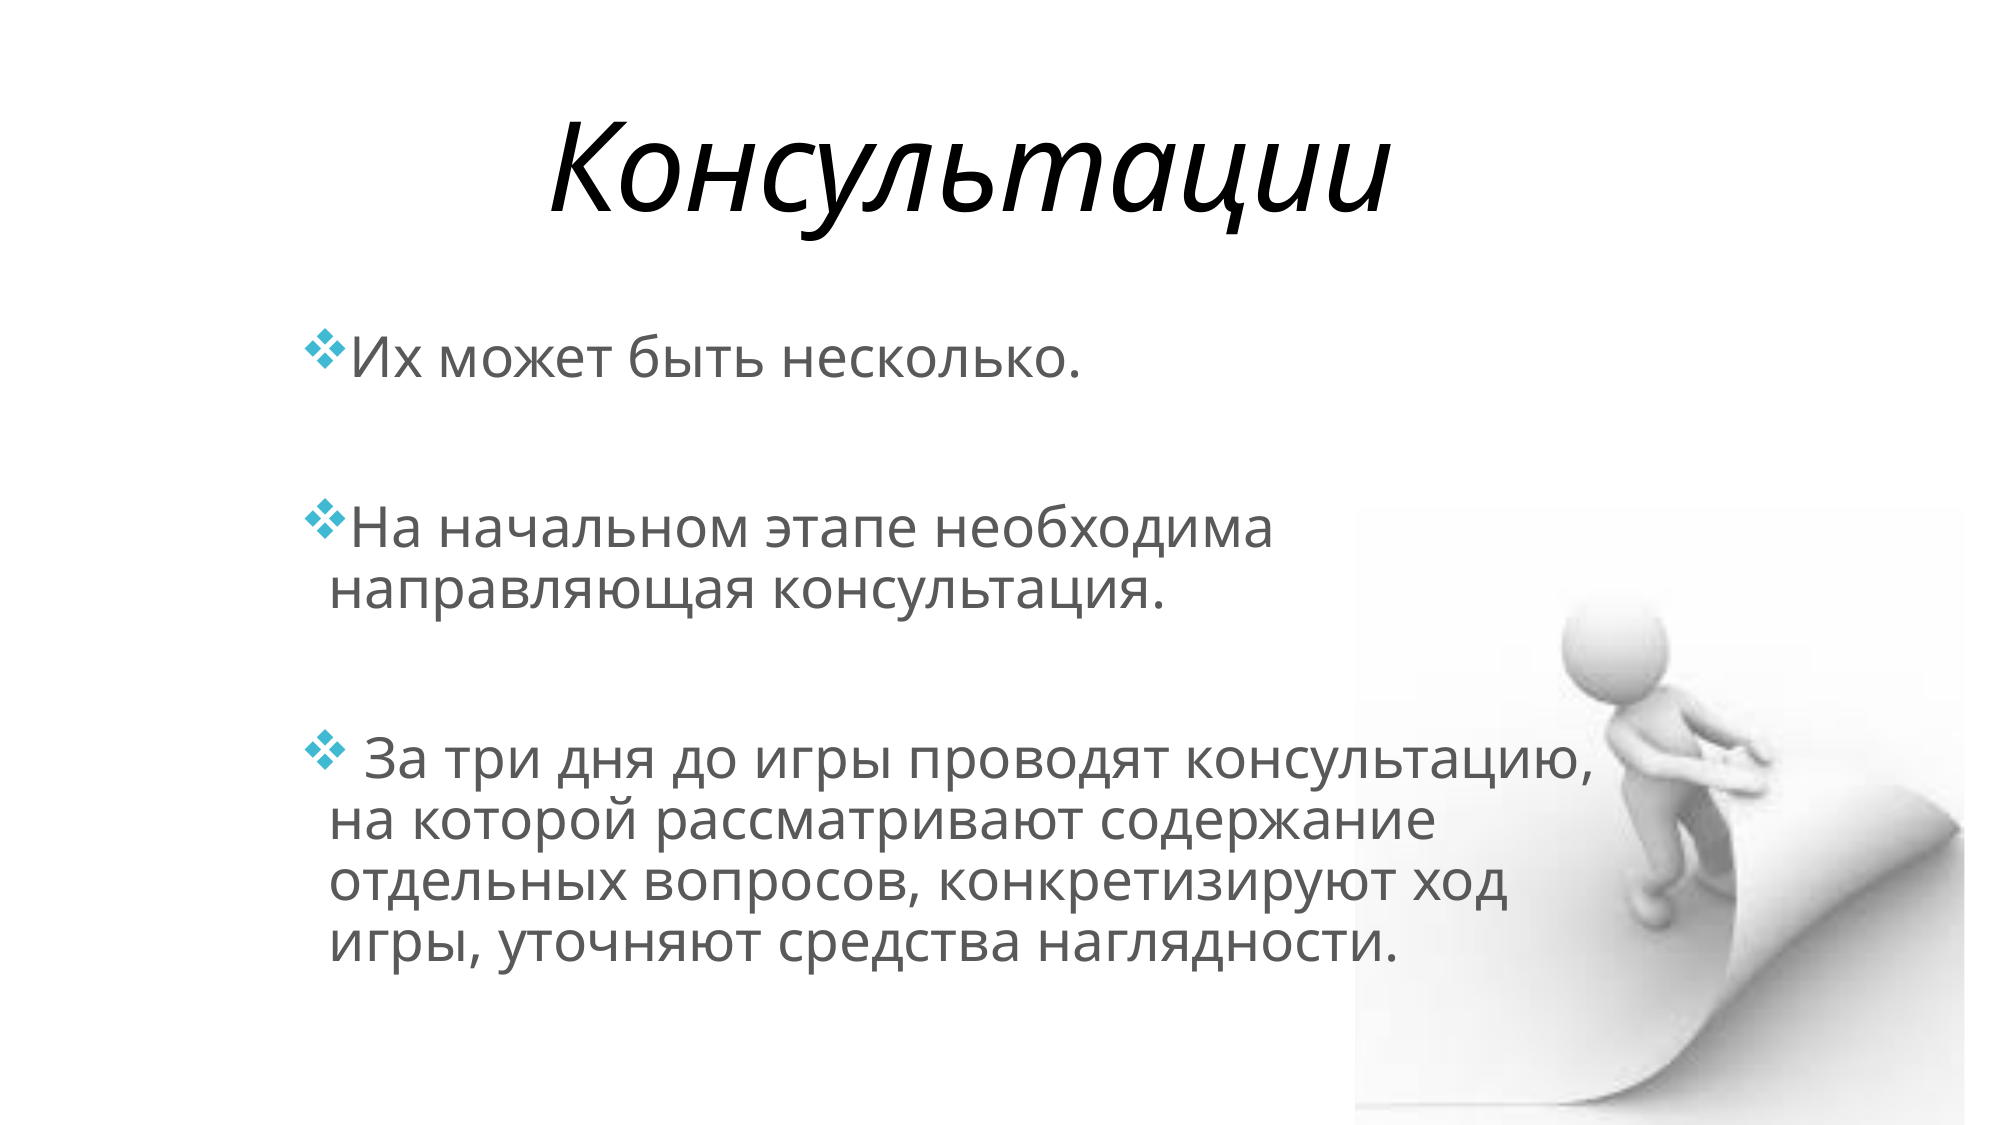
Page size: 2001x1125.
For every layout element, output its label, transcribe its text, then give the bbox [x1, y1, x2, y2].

title Консультации [531, 42, 1529, 299]
list Их может быть несколько. На начальном этапе необходима направляющая консультация. За три дня до игры проводят консультацию, на которой рассматривают содержание отдельных вопросов, конкретизируют ход игры, уточняют средства наглядности. [284, 299, 1625, 1003]
picture [1354, 507, 1965, 1125]
